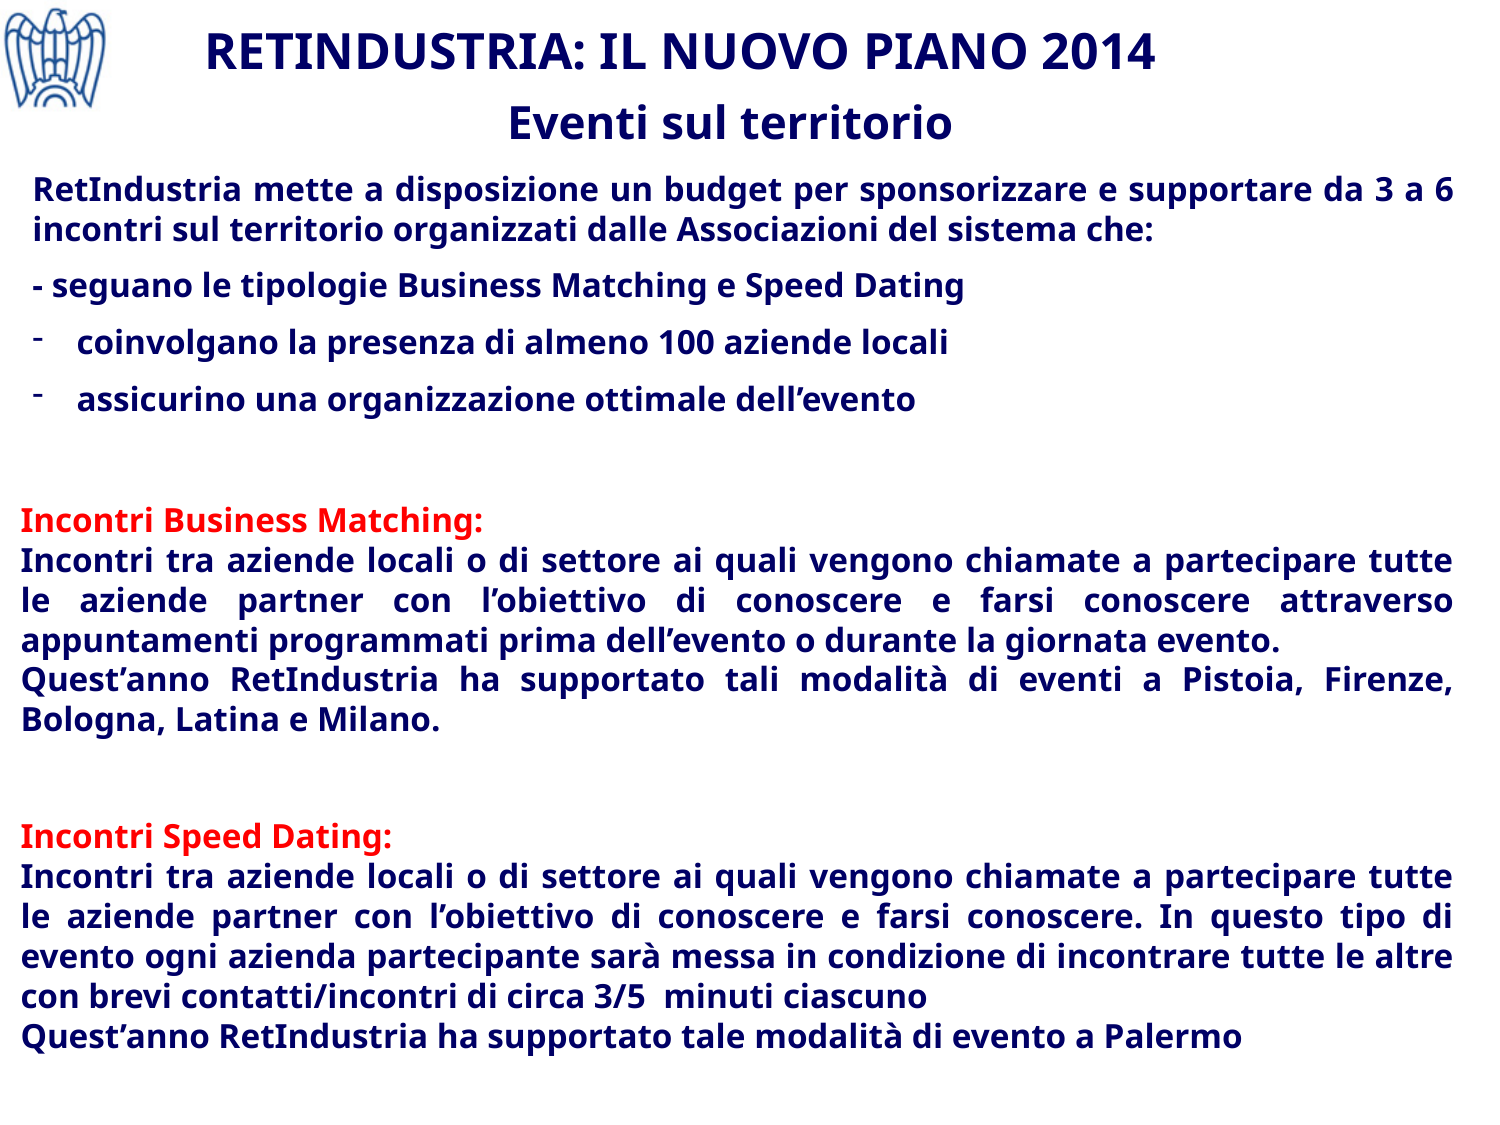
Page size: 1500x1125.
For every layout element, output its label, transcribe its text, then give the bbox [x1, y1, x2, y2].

text_box RETINDUSTRIA: IL NUOVO PIANO 2014 [189, 12, 1172, 88]
text_box Eventi sul territorio [492, 85, 969, 156]
text_box Incontri Speed Dating: Incontri tra aziende locali o di settore ai quali vengono chiamate a partecipare tutte le aziende partner con l’obiettivo di conoscere e farsi conoscere. In questo tipo di evento ogni azienda partecipante sarà messa in condizione di incontrare tutte le altre con brevi contatti/incontri di circa 3/5 minuti ciascuno Quest’anno RetIndustria ha supportato tale modalità di evento a Palermo [5, 807, 1471, 1063]
text_box Incontri Business Matching: Incontri tra aziende locali o di settore ai quali vengono chiamate a partecipare tutte le aziende partner con l’obiettivo di conoscere e farsi conoscere attraverso appuntamenti programmati prima dell’evento o durante la giornata evento. Quest’anno RetIndustria ha supportato tali modalità di eventi a Pistoia, Firenze, Bologna, Latina e Milano. [5, 491, 1471, 746]
picture [0, 0, 113, 113]
text_box RetIndustria mette a disposizione un budget per sponsorizzare e supportare da 3 a 6 incontri sul territorio organizzati dalle Associazioni del sistema che: - seguano le tipologie Business Matching e Speed Dating coinvolgano la presenza di almeno 100 aziende locali assicurino una organizzazione ottimale dell’evento [17, 160, 1471, 426]
